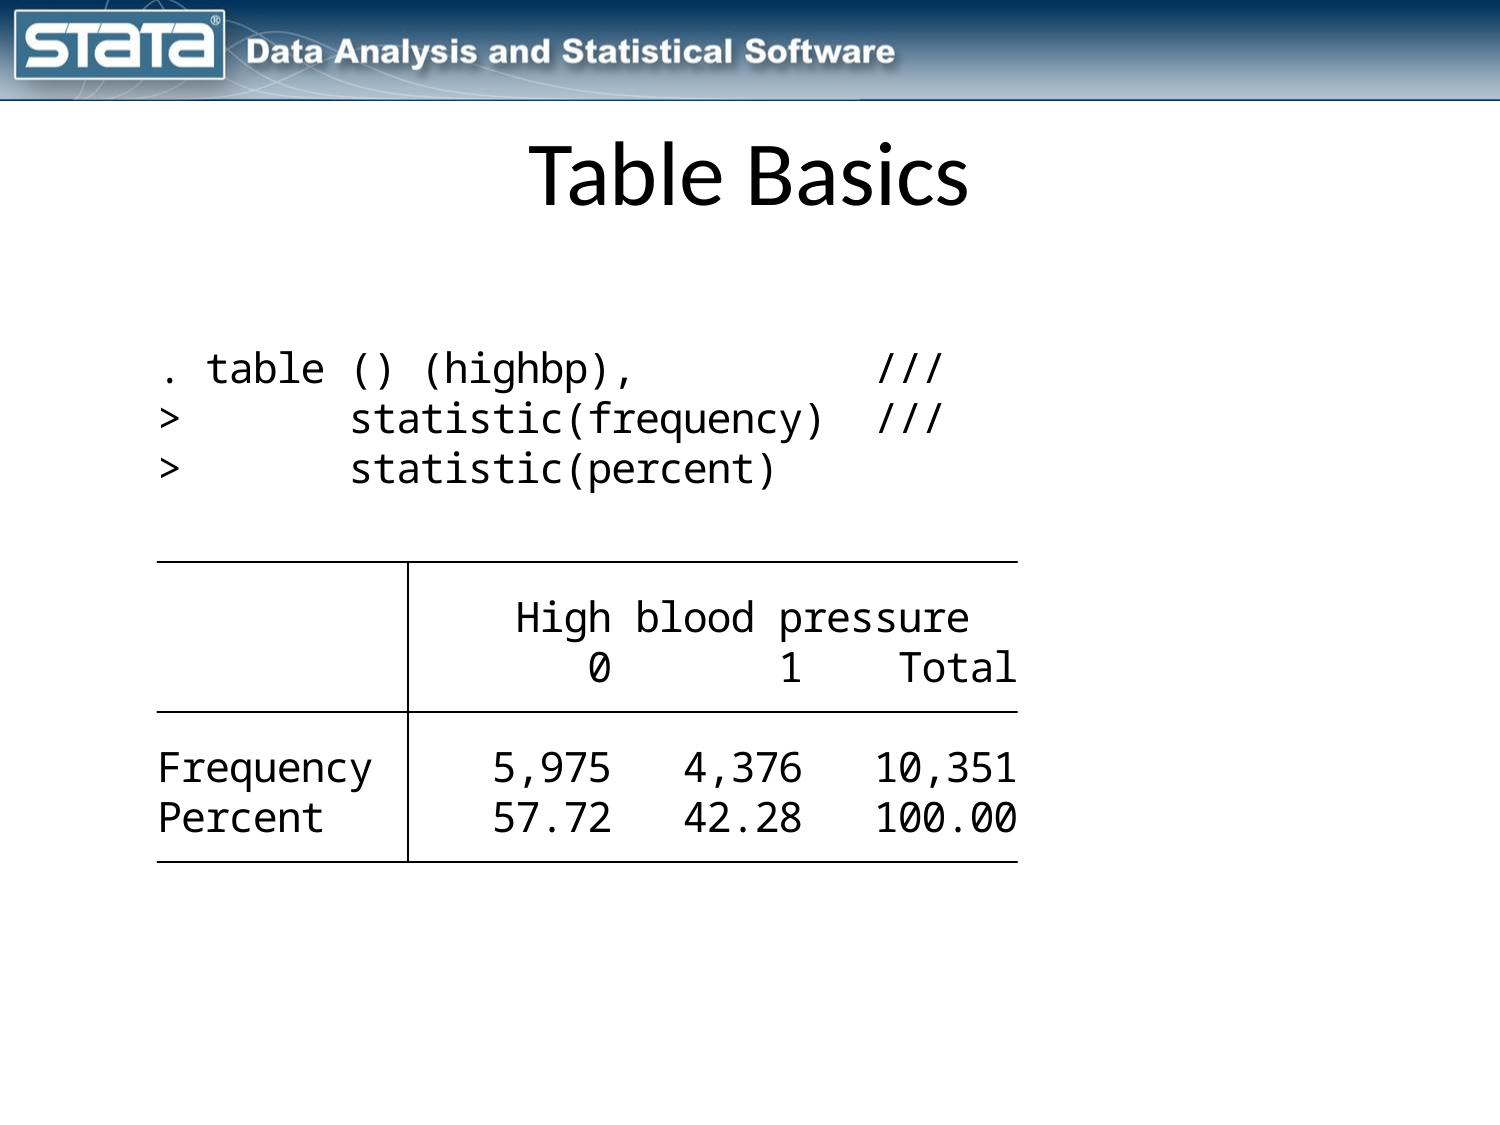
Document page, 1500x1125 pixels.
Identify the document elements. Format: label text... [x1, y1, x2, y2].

picture [0, 0, 1500, 102]
title Table Basics [0, 108, 1500, 238]
picture [137, 338, 1070, 888]
